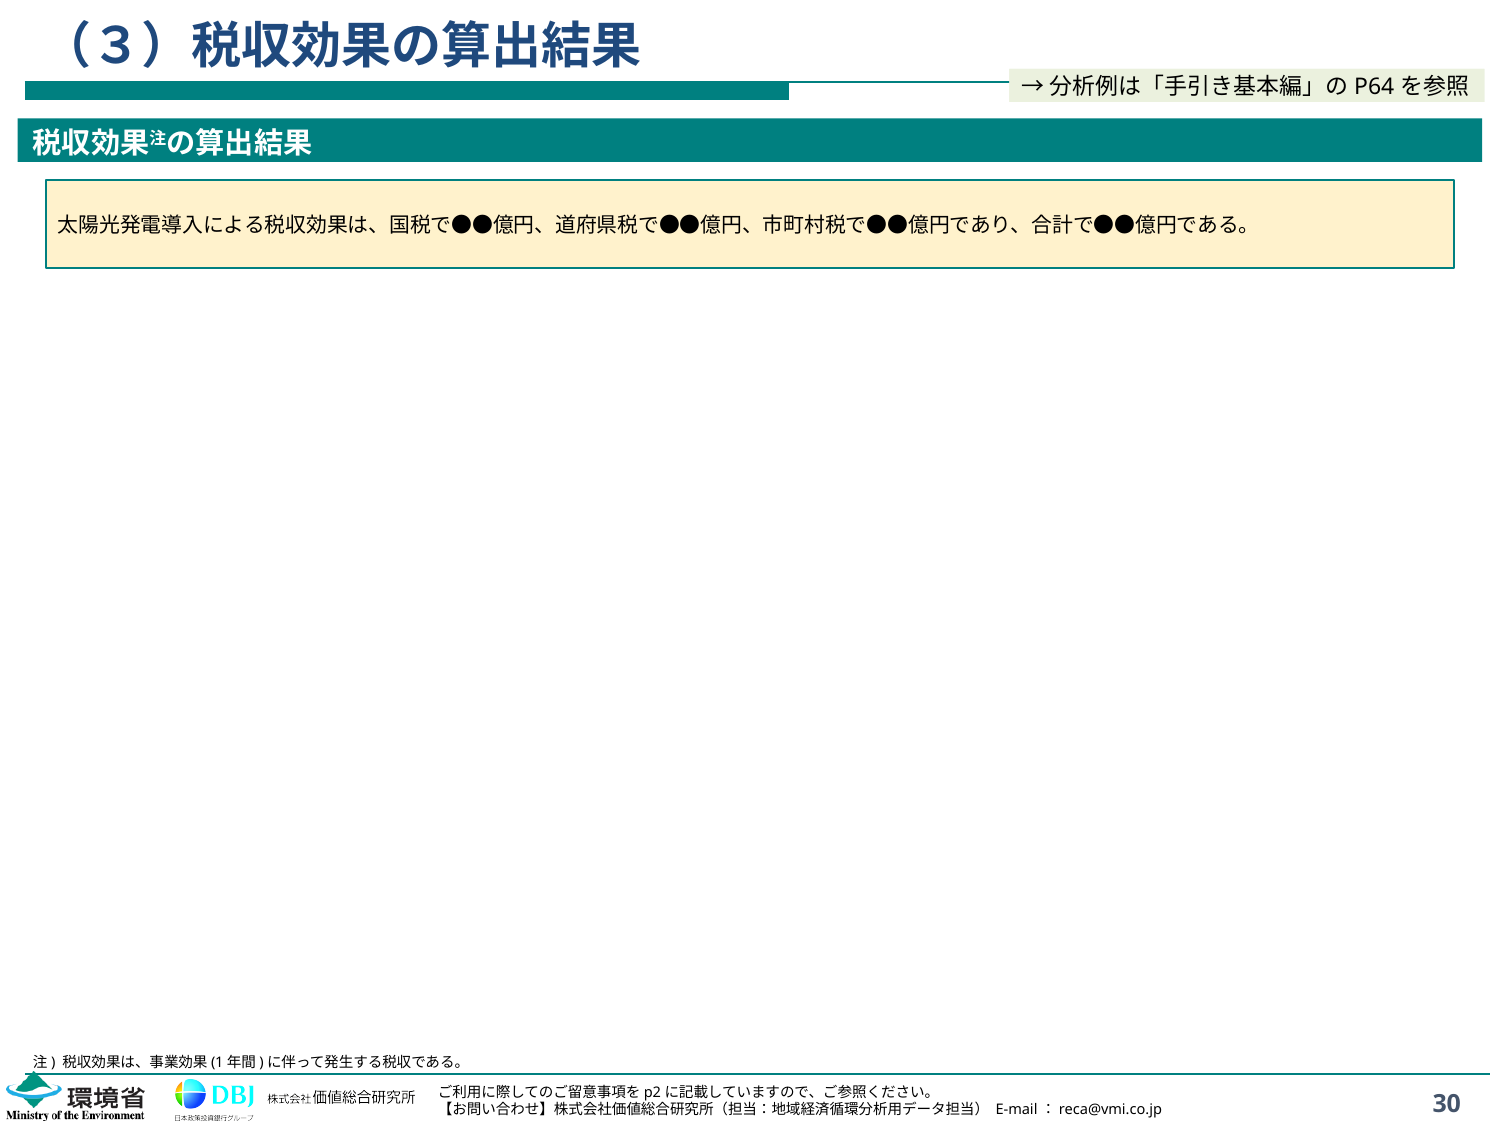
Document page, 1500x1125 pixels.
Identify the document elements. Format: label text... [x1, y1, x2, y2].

text_box →分析例は「手引き基本編」のP64を参照 [1009, 68, 1485, 102]
text_box 注) 税収効果は、事業効果(1年間)に伴って発生する税収である。 [33, 1050, 1451, 1071]
text_box 太陽光発電導入による税収効果は、国税で●●億円、道府県税で●●億円、市町村税で●●億円であり、合計で●●億円である。 [46, 179, 1454, 269]
picture [171, 1075, 419, 1125]
text_box 税収効果注の算出結果 [17, 118, 1483, 162]
picture [2, 1071, 148, 1125]
slide_number 30 [1393, 1079, 1500, 1122]
title （３）税収効果の算出結果 [25, 0, 1355, 81]
